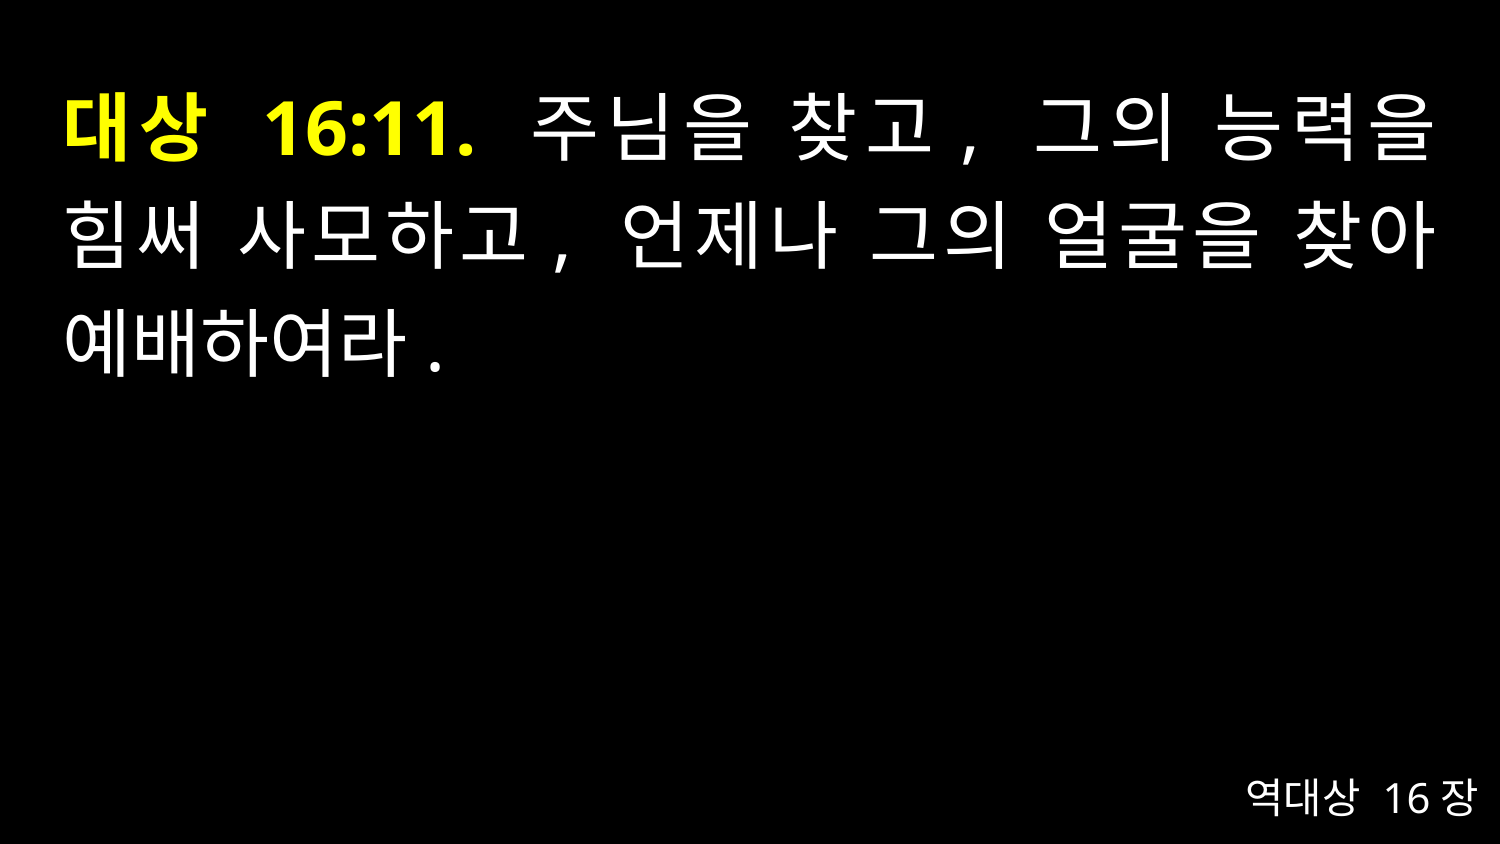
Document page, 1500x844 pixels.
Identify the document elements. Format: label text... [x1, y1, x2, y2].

title 대상 16:11. 주님을 찾고, 그의 능력을 힘써 사모하고, 언제나 그의 얼굴을 찾아 예배하여라. [0, 0, 1500, 844]
subtitle 역대상 16장 [916, 770, 1500, 844]
